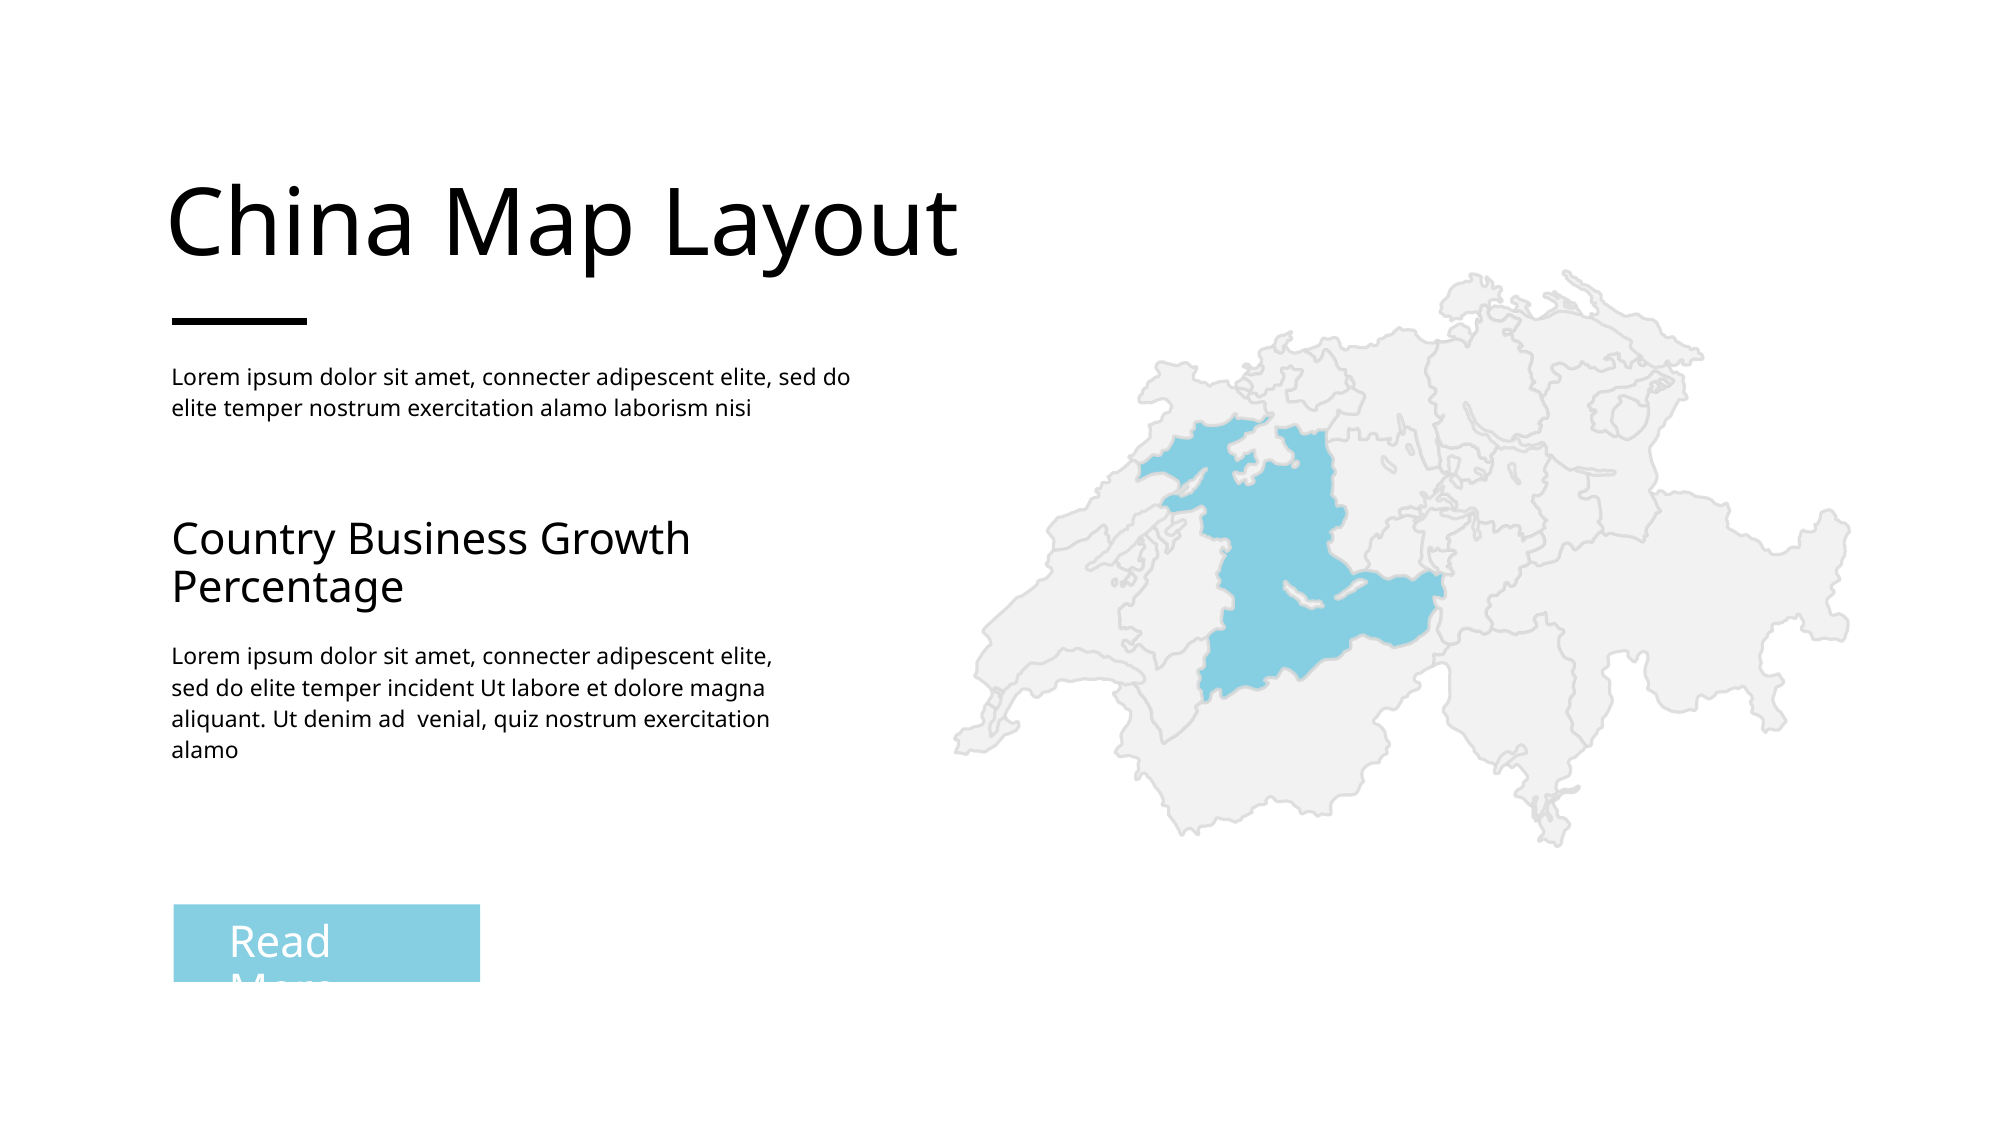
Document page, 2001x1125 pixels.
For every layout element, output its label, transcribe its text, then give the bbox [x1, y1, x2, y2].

text_box Lorem ipsum dolor sit amet, connecter adipescent elite, sed do elite temper incident Ut labore et dolore magna aliquant. Ut denim ad venial, quiz nostrum exercitation alamo [156, 630, 819, 771]
text_box Read More [213, 910, 441, 1022]
text_box [173, 903, 481, 983]
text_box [954, 270, 1850, 847]
text_box Country Business Growth Percentage [156, 507, 807, 619]
text_box Lorem ipsum dolor sit amet, connecter adipescent elite, sed do elite temper nostrum exercitation alamo laborism nisi [156, 351, 898, 429]
text_box China Map Layout [150, 172, 1093, 282]
